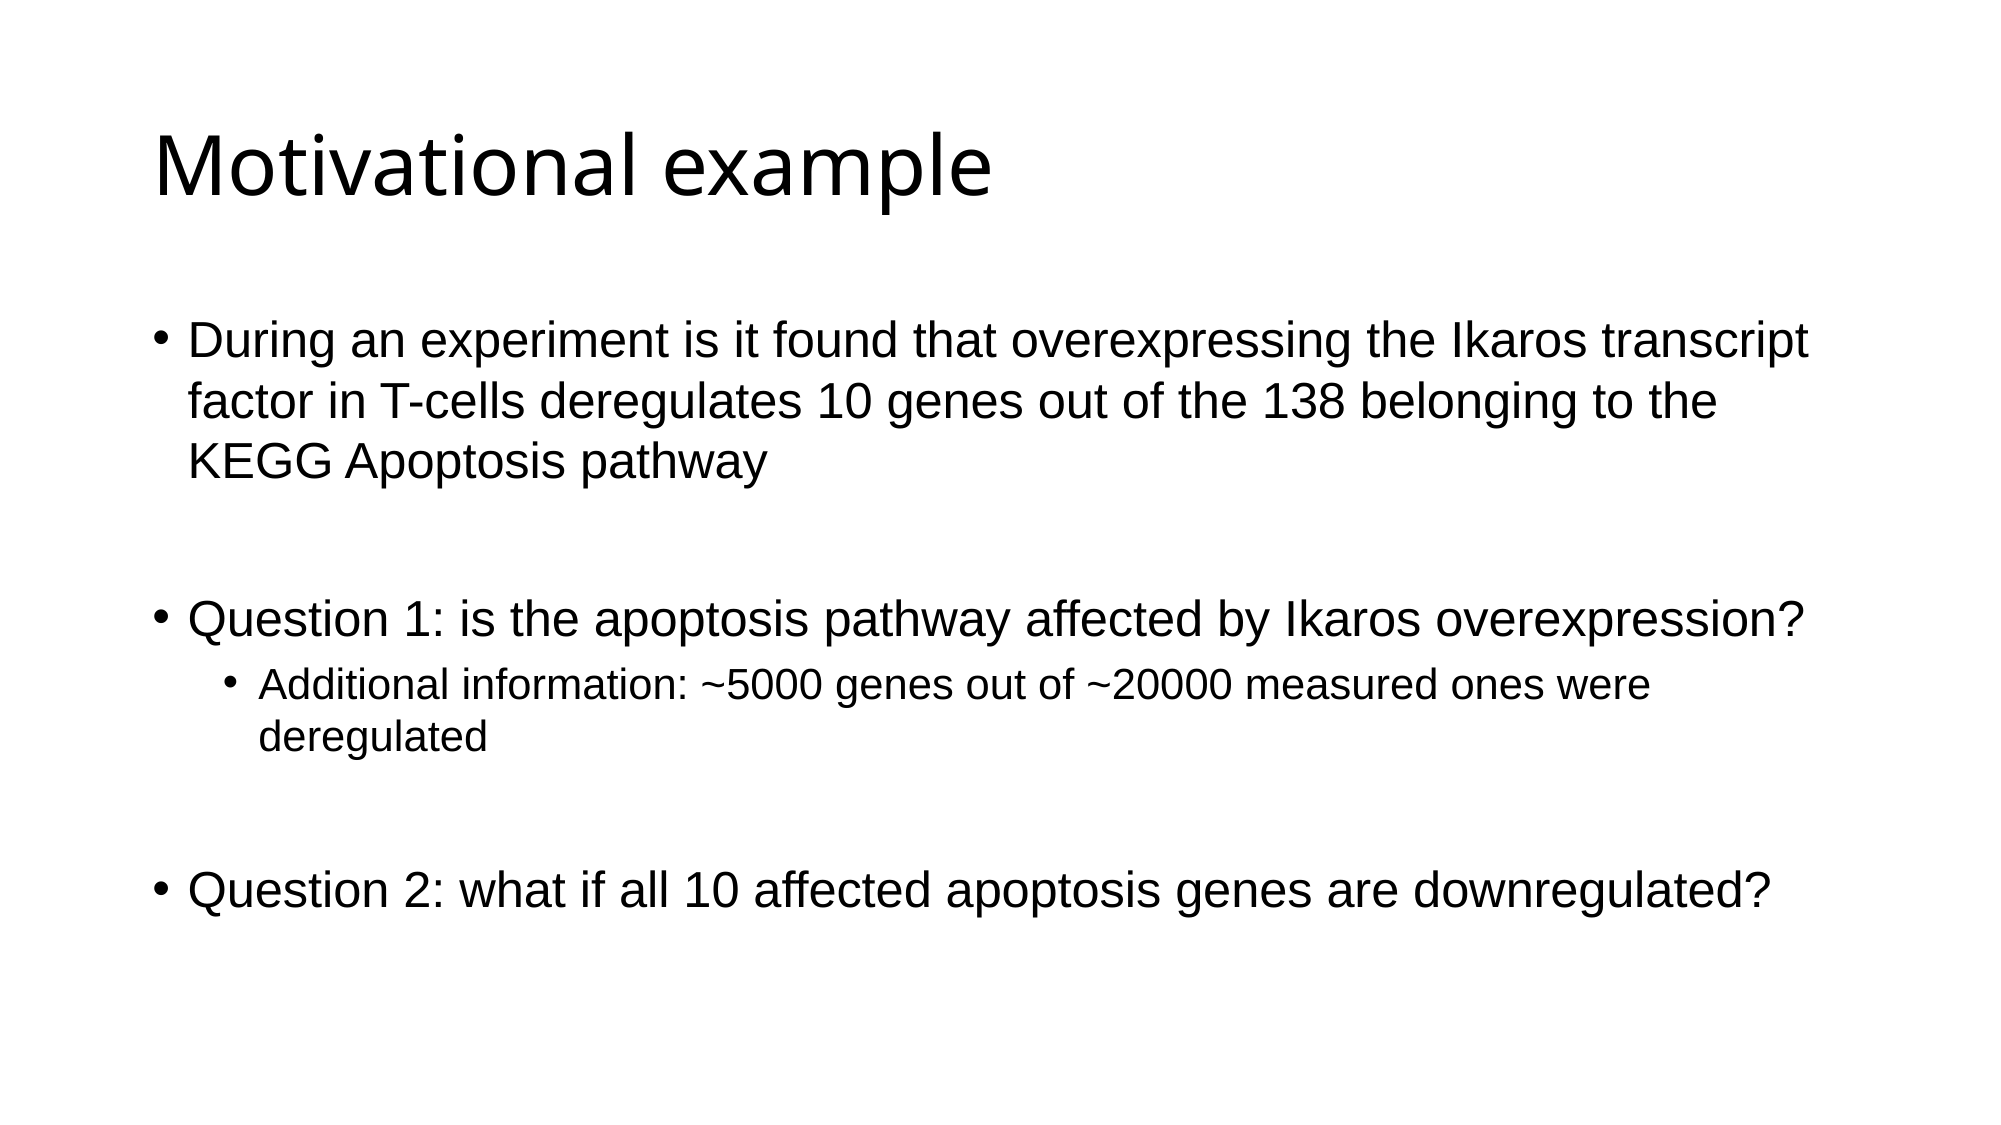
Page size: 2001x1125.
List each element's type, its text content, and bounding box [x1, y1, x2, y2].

title Motivational example [137, 59, 1863, 278]
list During an experiment is it found that overexpressing the Ikaros transcript factor in T-cells deregulates 10 genes out of the 138 belonging to the KEGG Apoptosis pathway Question 1: is the apoptosis pathway affected by Ikaros overexpression? Additional information: ~5000 genes out of ~20000 measured ones were deregulated Question 2: what if all 10 affected apoptosis genes are downregulated? [137, 299, 1863, 1014]
